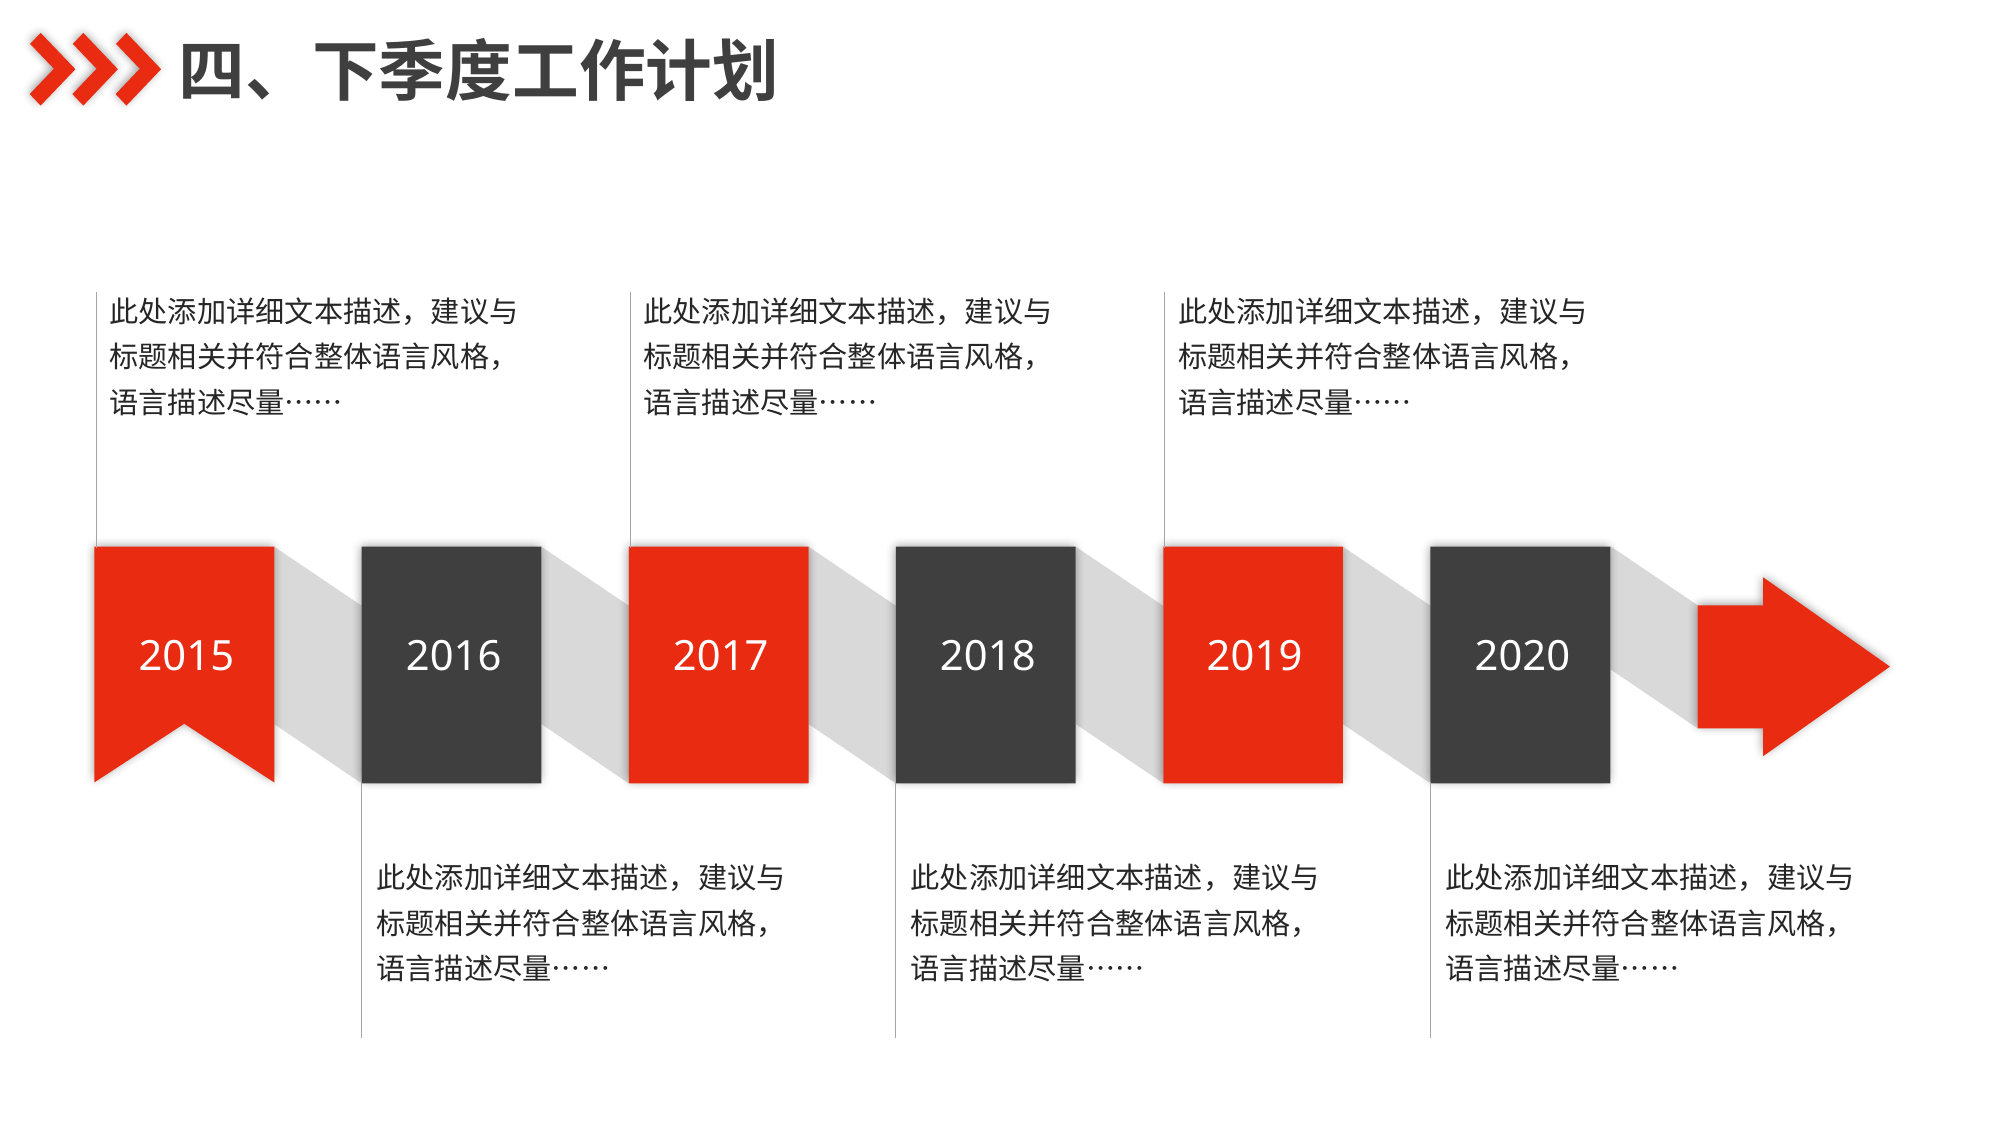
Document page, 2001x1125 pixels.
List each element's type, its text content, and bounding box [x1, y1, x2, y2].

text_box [74, 546, 1890, 784]
text_box 四、下季度工作计划 [163, 21, 795, 117]
text_box 此处添加详细文本描述，建议与标题相关并符合整体语言风格，语言描述尽量…… [1163, 275, 1611, 494]
text_box 此处添加详细文本描述，建议与标题相关并符合整体语言风格，语言描述尽量…… [94, 275, 542, 494]
text_box [29, 32, 76, 106]
text_box 此处添加详细文本描述，建议与标题相关并符合整体语言风格，语言描述尽量…… [895, 841, 1343, 1060]
text_box [115, 32, 162, 106]
text_box 此处添加详细文本描述，建议与标题相关并符合整体语言风格，语言描述尽量…… [361, 841, 809, 1060]
text_box 此处添加详细文本描述，建议与标题相关并符合整体语言风格，语言描述尽量…… [1430, 841, 1878, 1060]
text_box [72, 32, 118, 106]
text_box 此处添加详细文本描述，建议与标题相关并符合整体语言风格，语言描述尽量…… [628, 275, 1076, 494]
